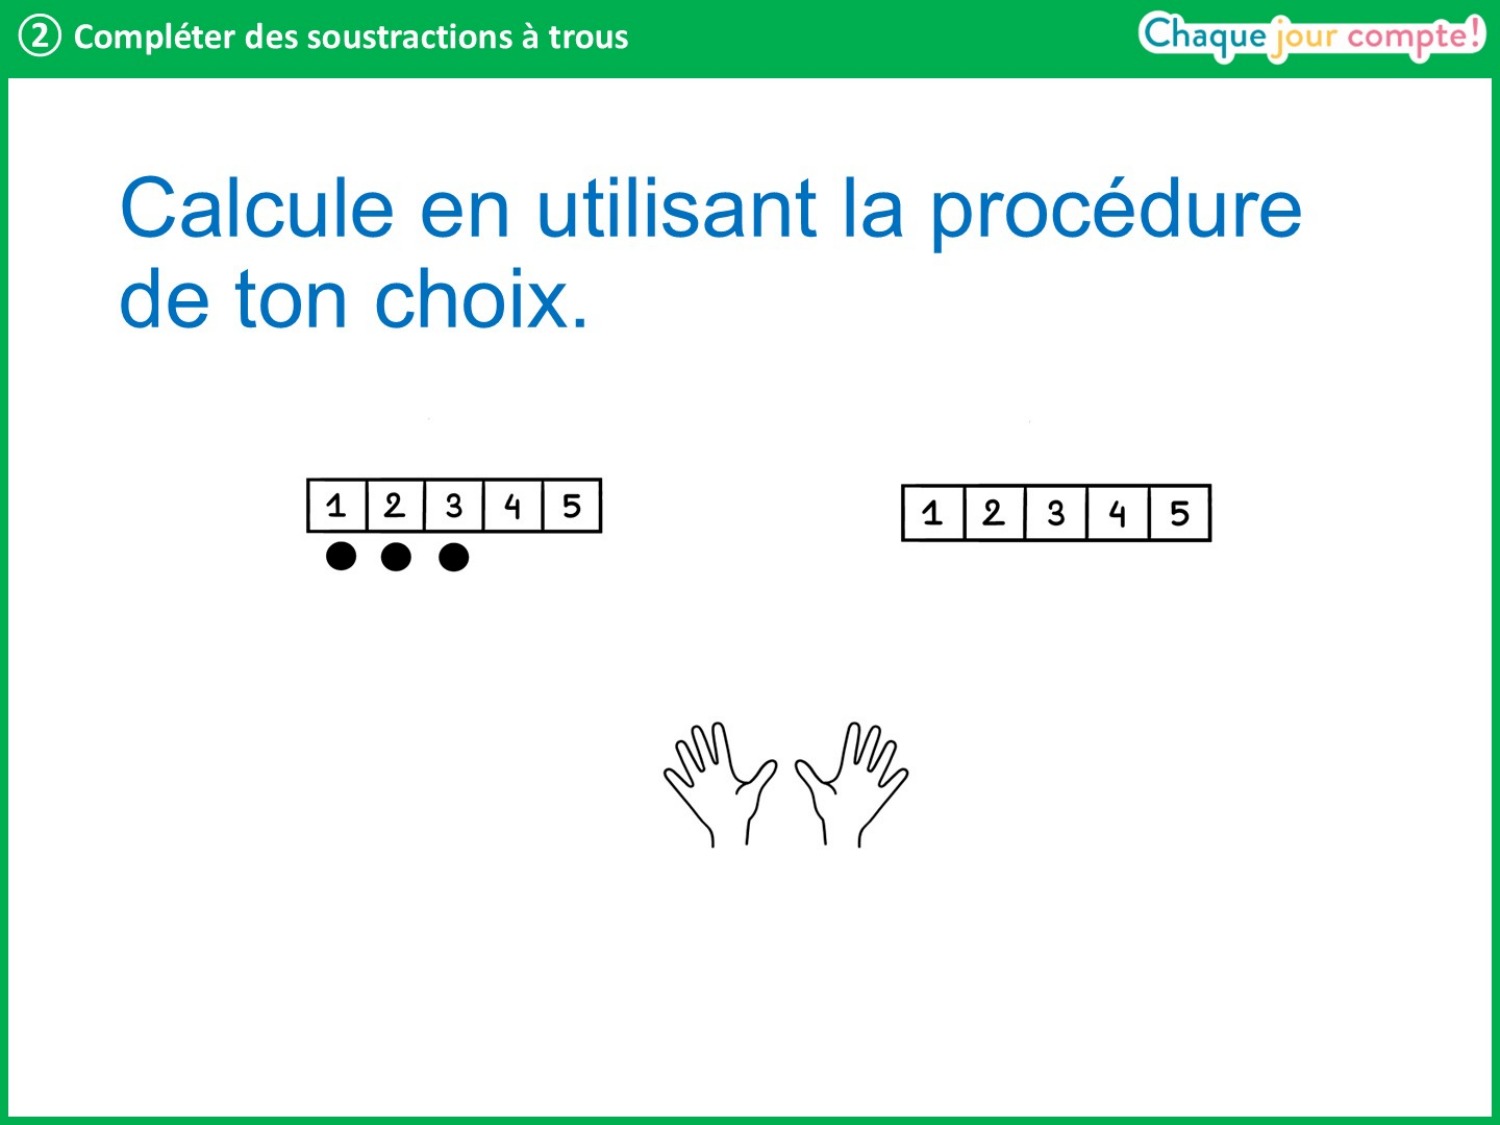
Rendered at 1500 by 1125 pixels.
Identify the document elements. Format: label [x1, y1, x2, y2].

list [0, 0, 1500, 1125]
